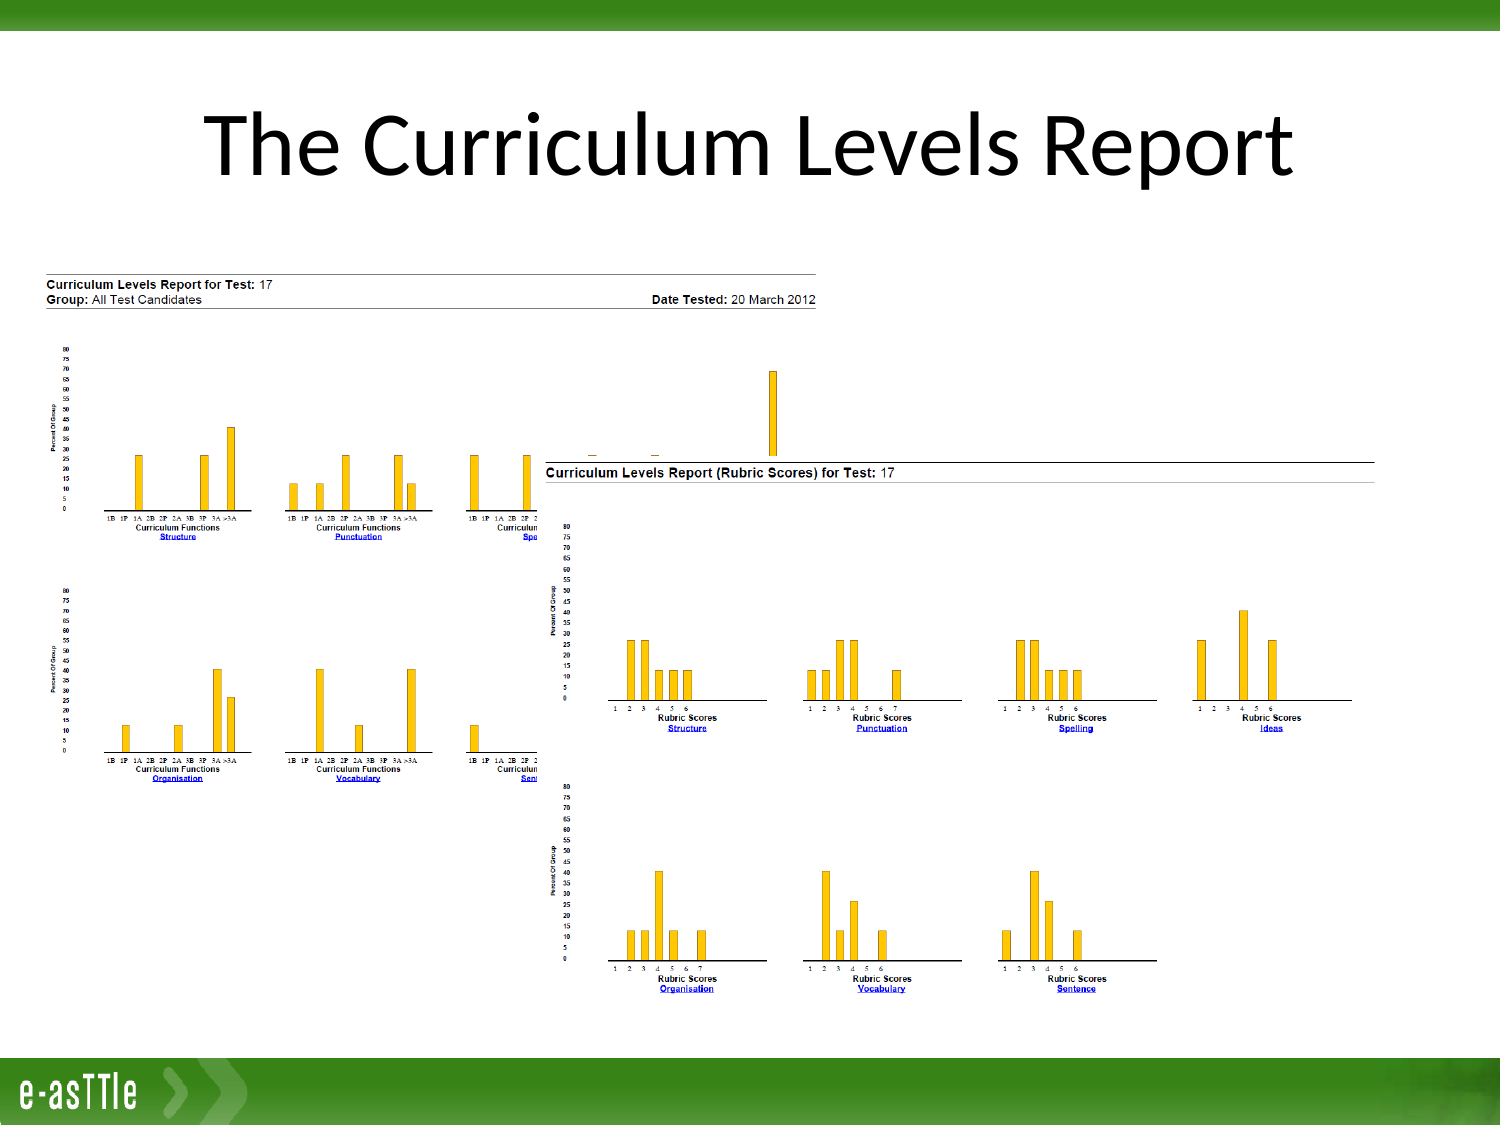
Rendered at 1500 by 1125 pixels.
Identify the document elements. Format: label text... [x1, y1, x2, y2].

title The Curriculum Levels Report [75, 45, 1425, 233]
picture [0, 0, 1500, 31]
picture [40, 266, 1376, 1031]
picture [0, 1058, 1500, 1125]
